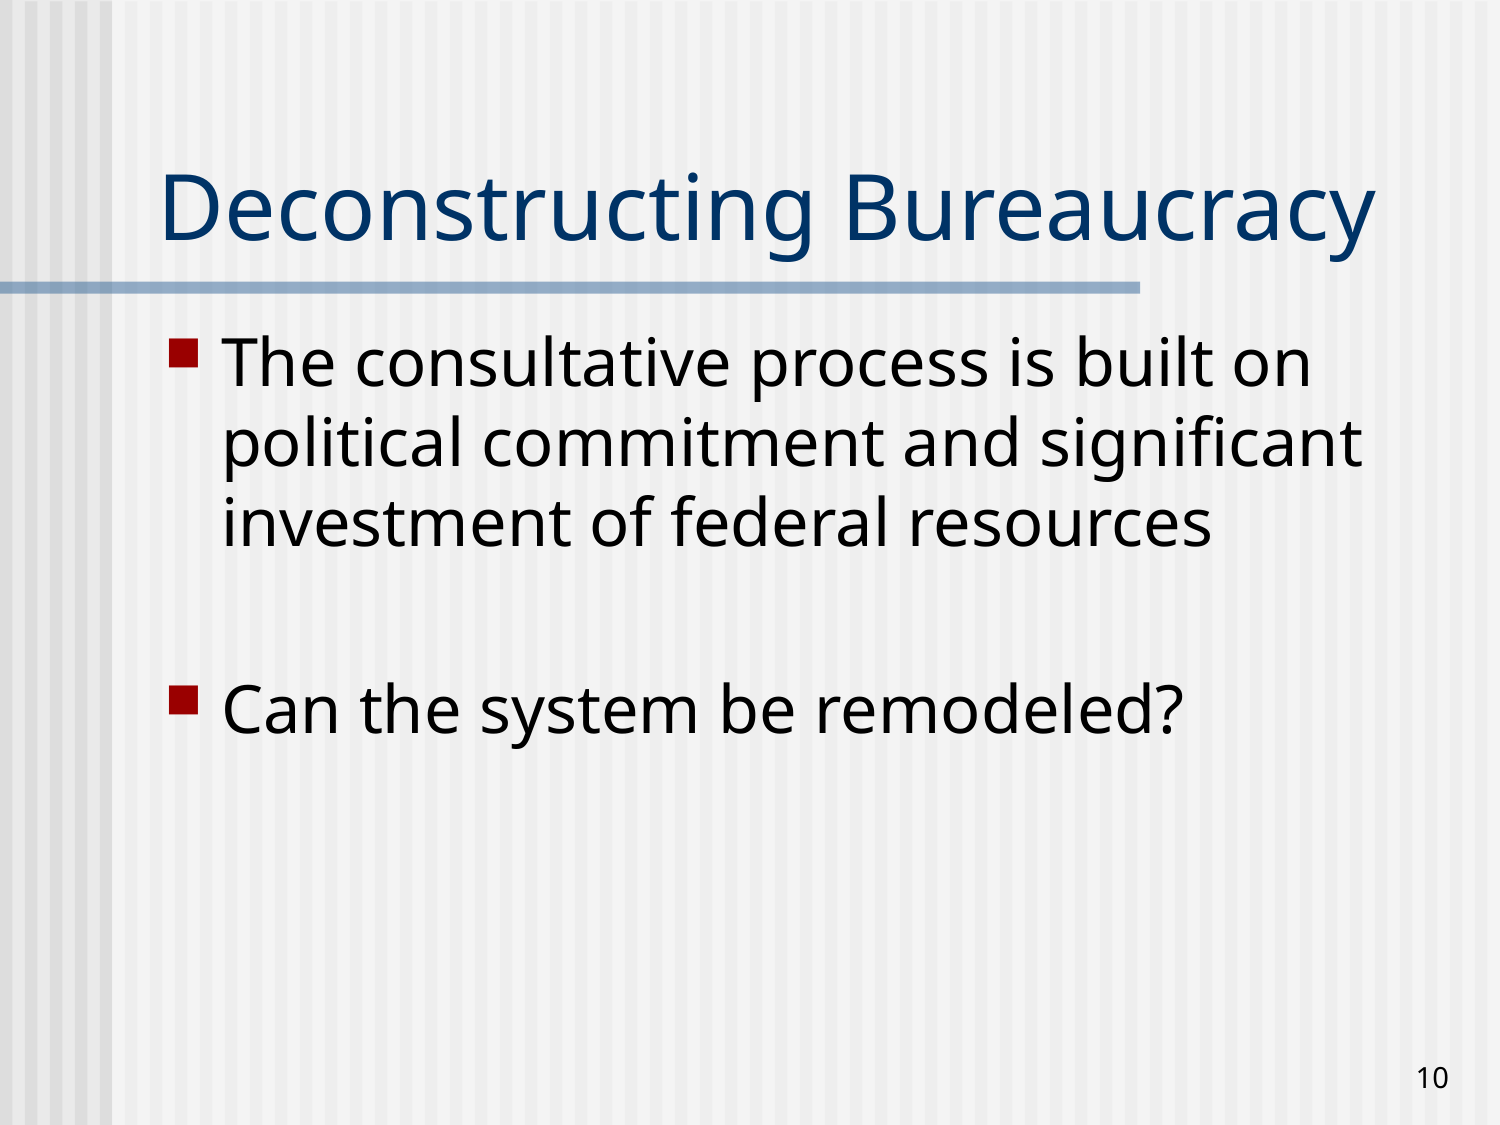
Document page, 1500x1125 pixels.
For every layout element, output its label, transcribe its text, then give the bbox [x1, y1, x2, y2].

slide_number 10 [1151, 1031, 1465, 1107]
title Deconstructing Bureaucracy [142, 141, 1483, 267]
list The consultative process is built on political commitment and significant investment of federal resources Can the system be remodeled? [149, 312, 1481, 1001]
